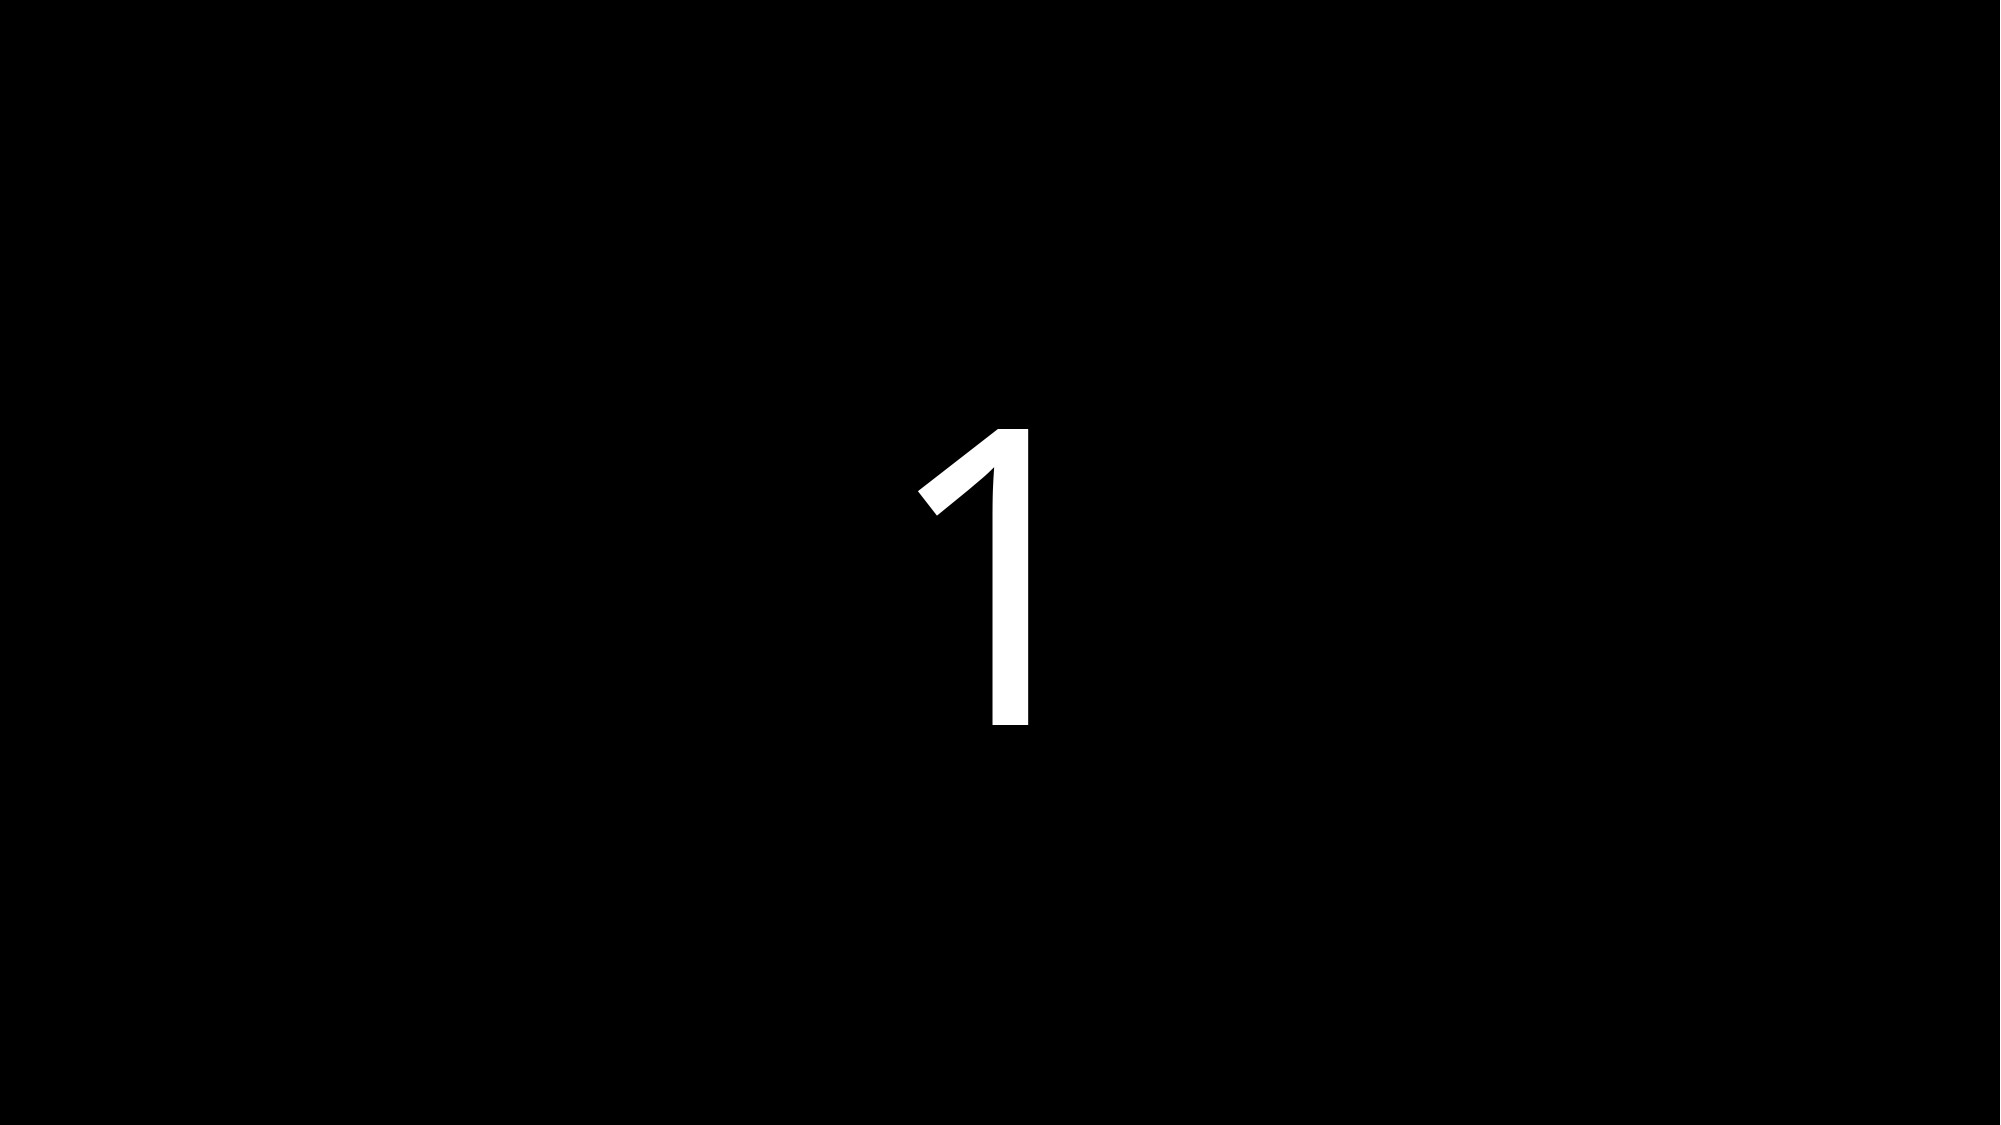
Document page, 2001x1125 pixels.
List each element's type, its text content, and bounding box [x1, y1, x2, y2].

text_box 1 [583, 303, 1417, 816]
